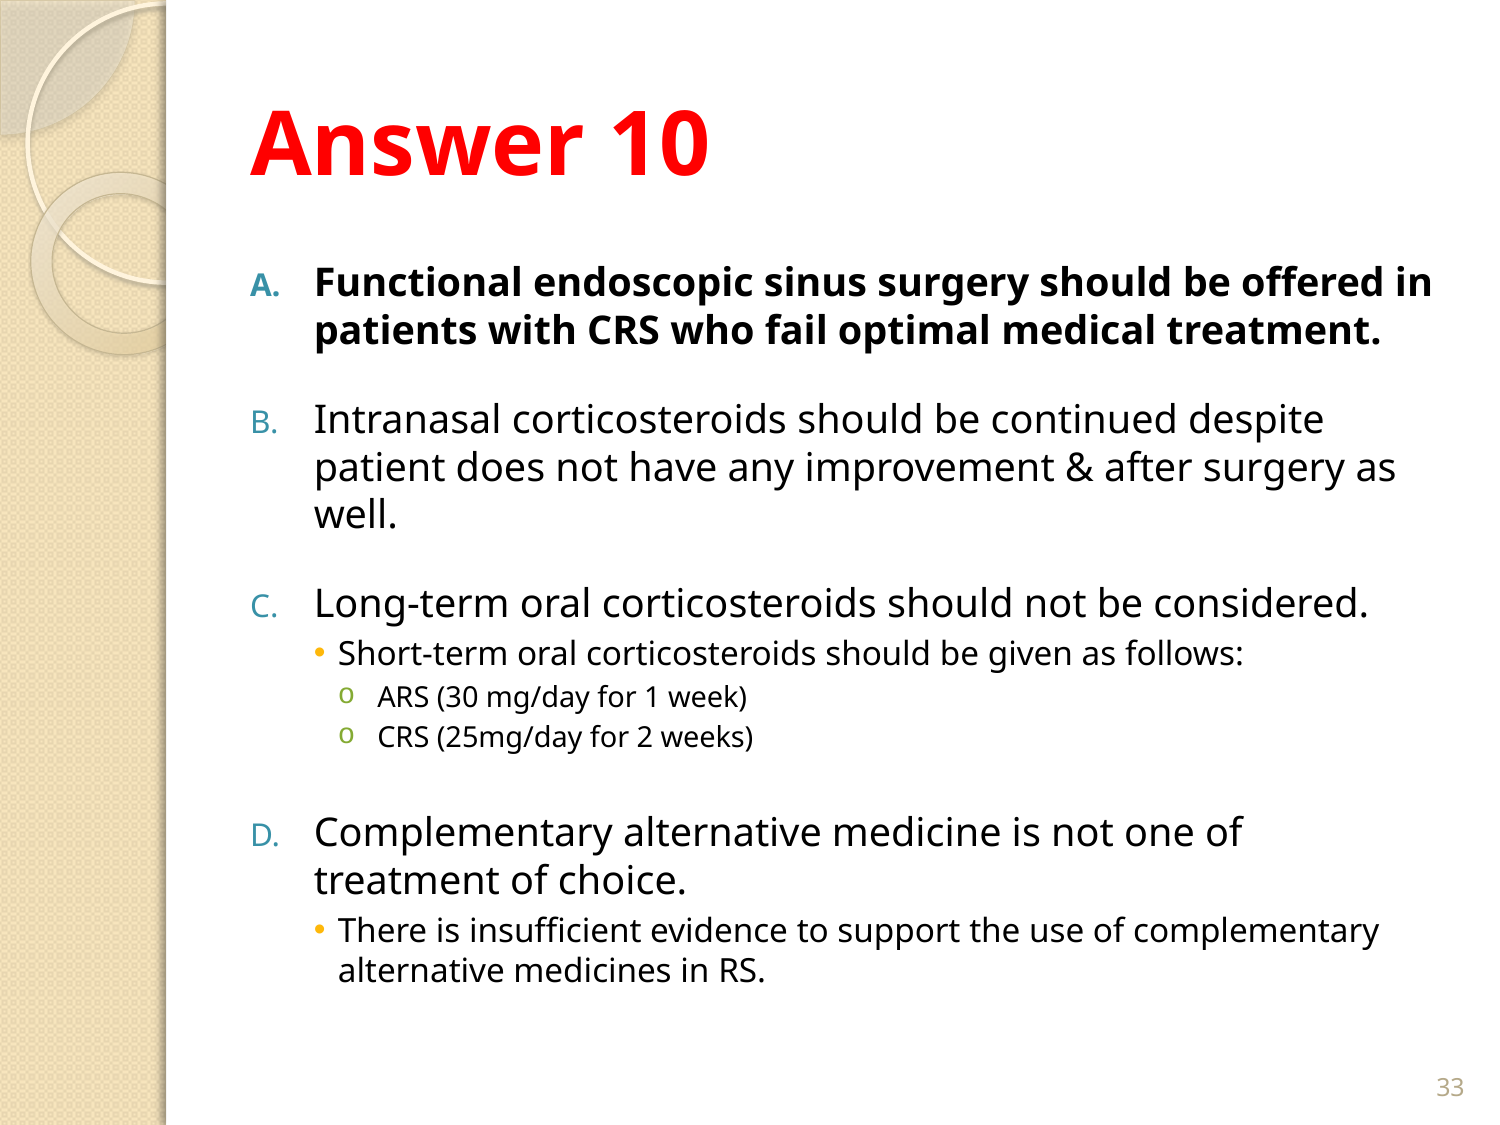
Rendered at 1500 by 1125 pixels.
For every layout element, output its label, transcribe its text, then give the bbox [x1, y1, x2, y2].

slide_number 33 [1413, 1034, 1488, 1113]
title Answer 10 [235, 75, 1466, 205]
list Functional endoscopic sinus surgery should be offered in patients with CRS who fail optimal medical treatment. Intranasal corticosteroids should be continued despite patient does not have any improvement & after surgery as well. Long-term oral corticosteroids should not be considered. Short-term oral corticosteroids should be given as follows: ARS (30 mg/day for 1 week) CRS (25mg/day for 2 weeks) Complementary alternative medicine is not one of treatment of choice. There is insufficient evidence to support the use of complementary alternative medicines in RS. [235, 249, 1450, 1025]
